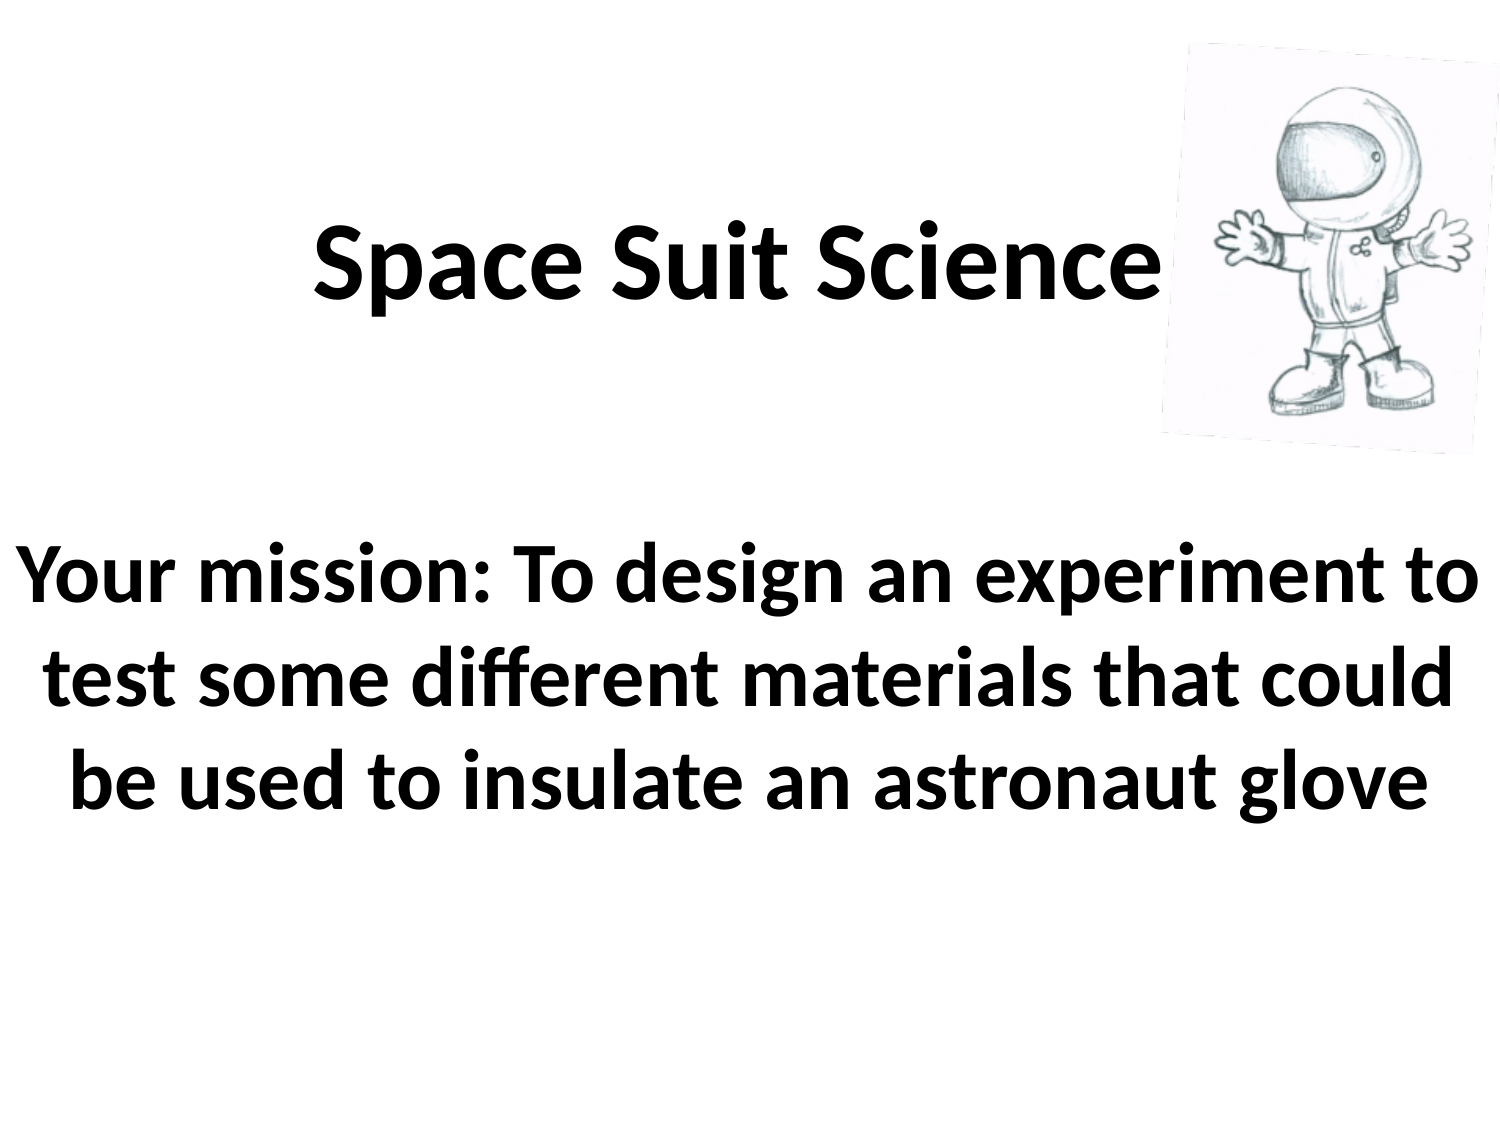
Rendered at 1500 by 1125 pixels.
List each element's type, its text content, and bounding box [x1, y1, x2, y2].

list Your mission: To design an experiment to test some different materials that could be used to insulate an astronaut glove [0, 267, 1500, 846]
picture [1161, 42, 1500, 455]
title Space Suit Science [76, 160, 1156, 267]
